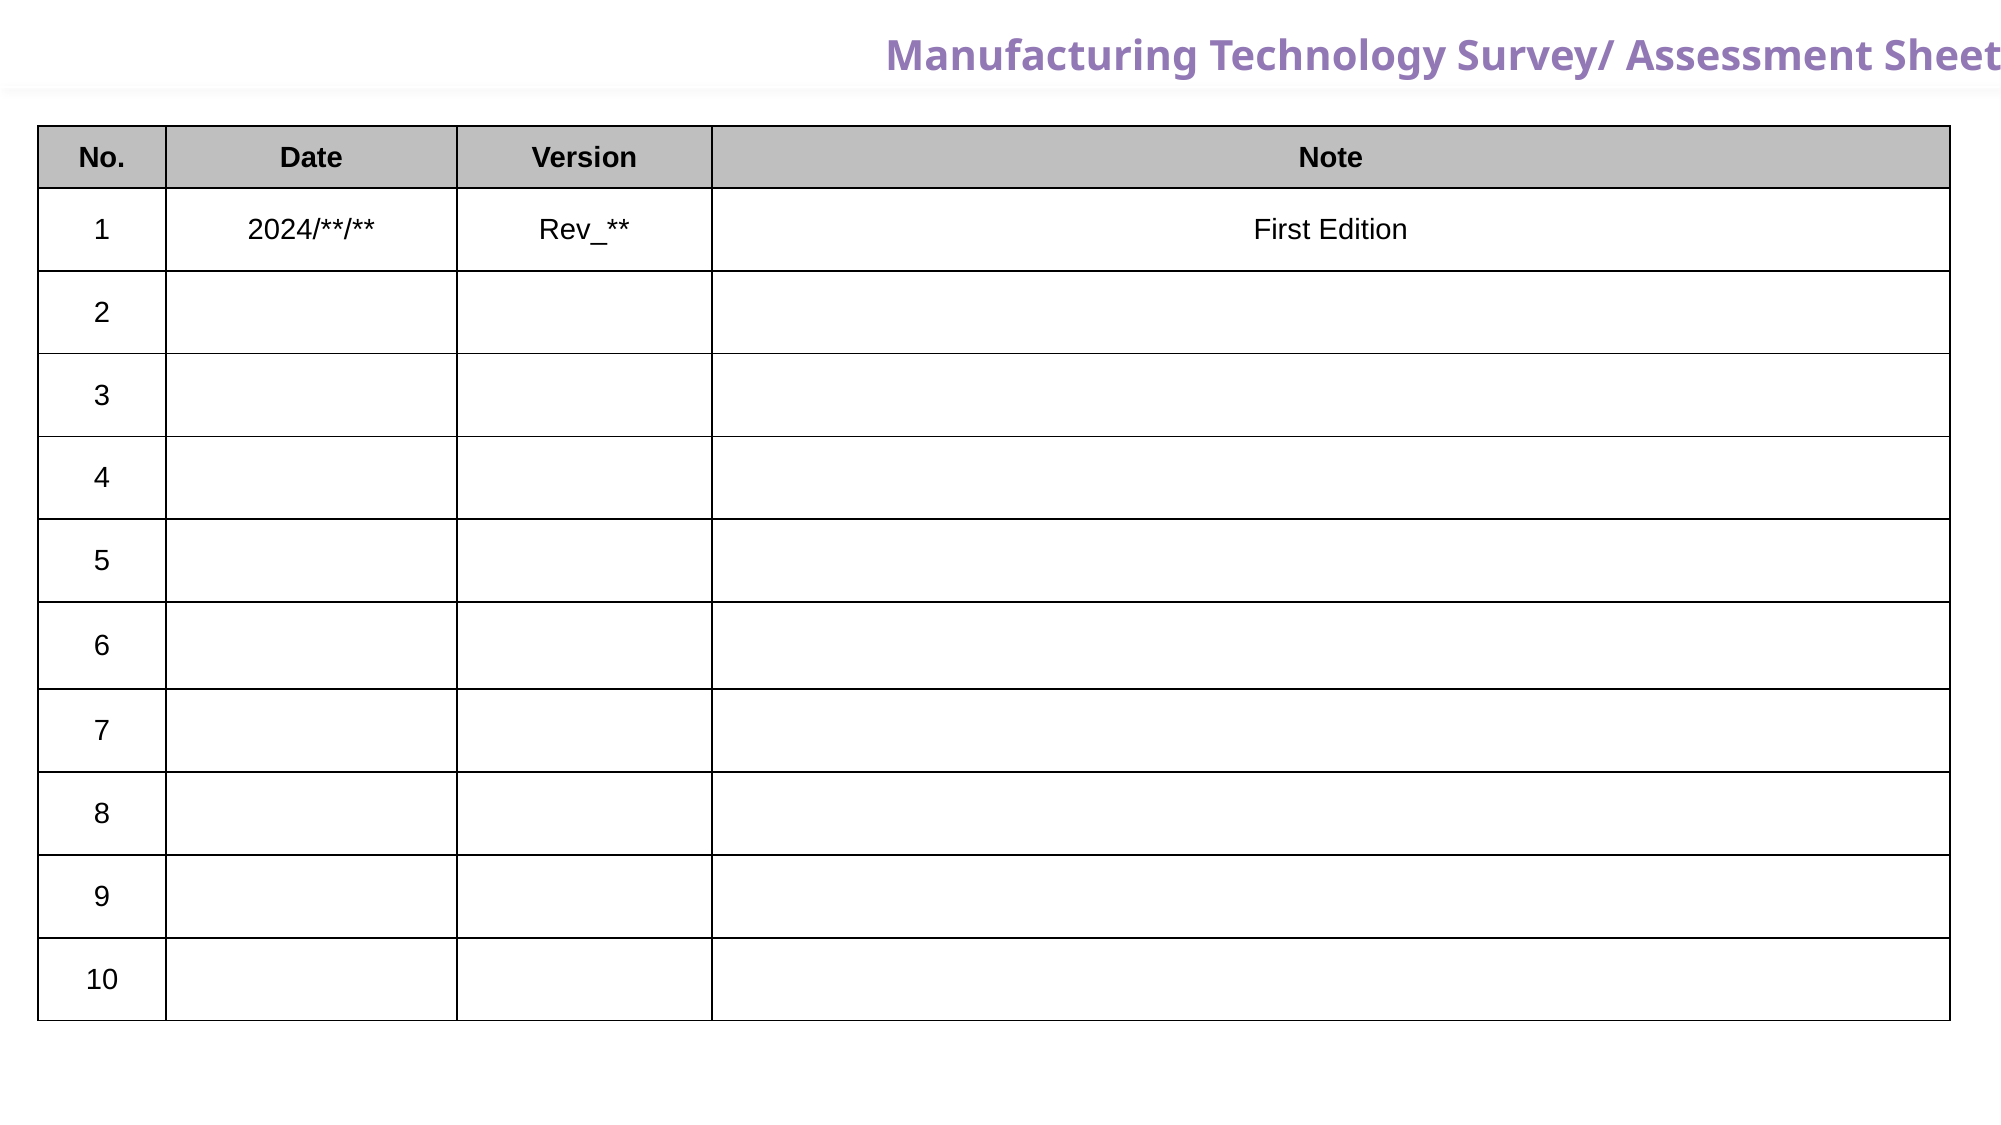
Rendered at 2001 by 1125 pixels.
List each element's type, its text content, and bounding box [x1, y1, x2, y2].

table_cell [713, 520, 1949, 601]
table_cell [458, 939, 711, 1020]
table_cell Rev_** [458, 189, 711, 270]
table_cell 8 [39, 773, 165, 854]
table_cell 1 [39, 189, 165, 270]
table_cell 10 [39, 939, 165, 1020]
table_cell 2024/**/** [167, 189, 456, 270]
table_cell [458, 272, 711, 353]
table_cell [458, 603, 711, 688]
table_cell [167, 520, 456, 601]
table_header No. [39, 127, 165, 187]
table_cell 2 [39, 272, 165, 353]
table_cell [167, 690, 456, 771]
table_cell [458, 856, 711, 937]
table_cell [713, 603, 1949, 688]
table_cell [167, 272, 456, 353]
table_cell [167, 437, 456, 518]
table_cell [713, 690, 1949, 771]
table_cell [458, 354, 711, 436]
table_header Version [458, 127, 711, 187]
table_cell [713, 354, 1949, 436]
table_cell [713, 856, 1949, 937]
table_cell First Edition [713, 189, 1949, 270]
table_cell [458, 437, 711, 518]
table_cell [167, 603, 456, 688]
table_header Note [713, 127, 1949, 187]
table_cell [167, 856, 456, 937]
table_cell [458, 690, 711, 771]
table_cell [167, 354, 456, 436]
table_cell 5 [39, 520, 165, 601]
table_cell [713, 437, 1949, 518]
table_cell [713, 272, 1949, 353]
table_header Date [167, 127, 456, 187]
table_cell [713, 773, 1949, 854]
table_cell [167, 939, 456, 1020]
table_cell 4 [39, 437, 165, 518]
table_cell [167, 773, 456, 854]
table_cell [458, 520, 711, 601]
table_cell [458, 773, 711, 854]
table_cell 3 [39, 354, 165, 436]
table_cell 7 [39, 690, 165, 771]
table_cell 6 [39, 603, 165, 688]
table_cell 9 [39, 856, 165, 937]
table_cell [713, 939, 1949, 1020]
